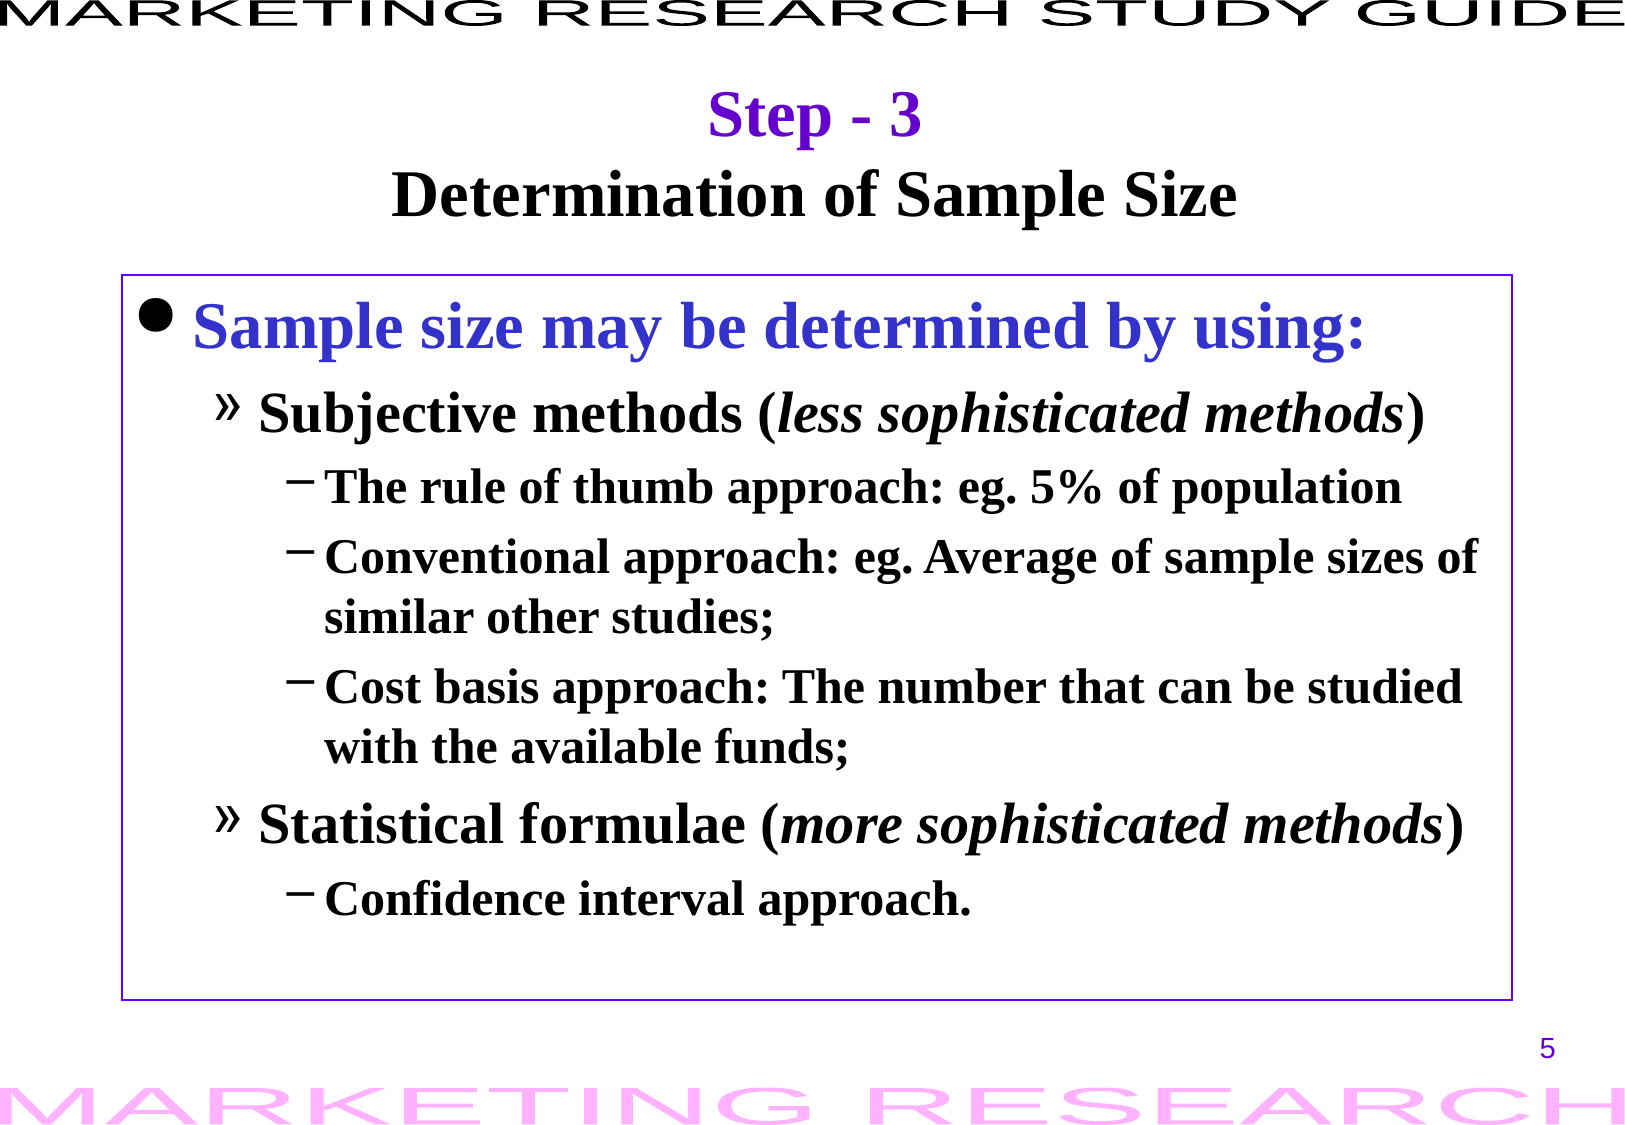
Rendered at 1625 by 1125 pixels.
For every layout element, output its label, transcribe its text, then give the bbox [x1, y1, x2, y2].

title Step - 3 Determination of Sample Size [124, 86, 1507, 238]
list Sample size may be determined by using: Subjective methods (less sophisticated methods) The rule of thumb approach: eg. 5% of population Conventional approach: eg. Average of sample sizes of similar other studies; Cost basis approach: The number that can be studied with the available funds; Statistical formulae (more sophisticated methods) Confidence interval approach. [121, 274, 1513, 1001]
